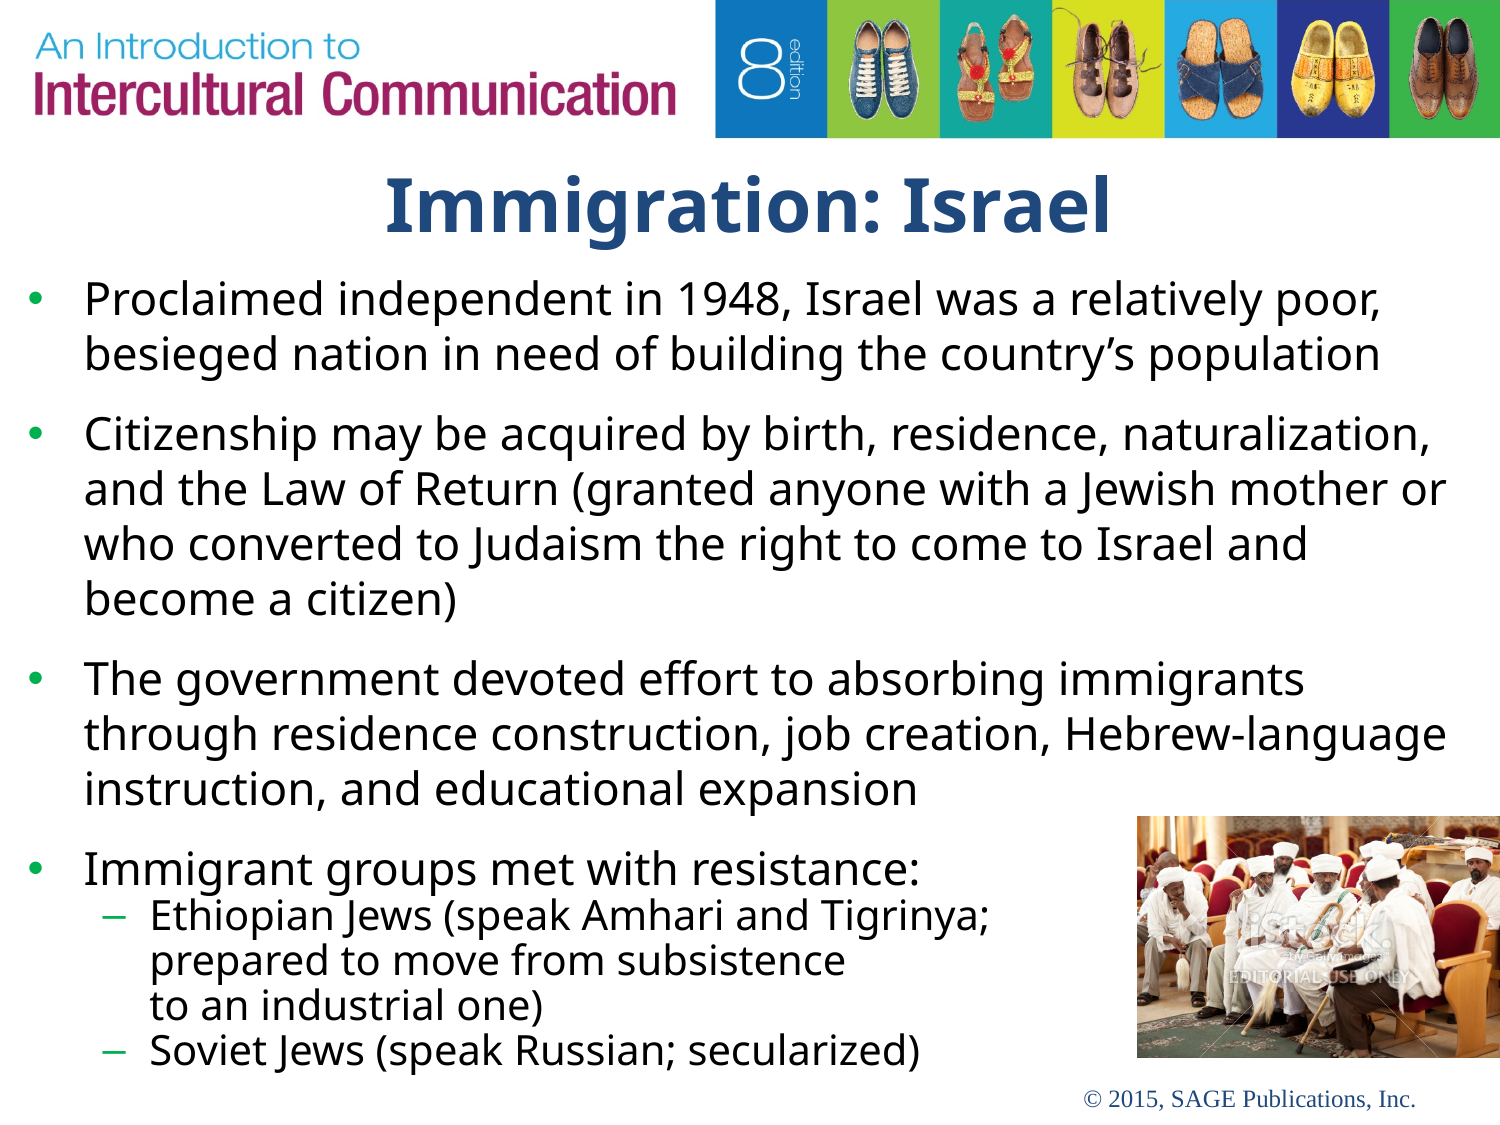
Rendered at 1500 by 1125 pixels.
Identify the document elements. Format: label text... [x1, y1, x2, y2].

text_box © 2015, SAGE Publications, Inc. [1012, 1067, 1488, 1125]
list Proclaimed independent in 1948, Israel was a relatively poor, besieged nation in need of building the country’s population Citizenship may be acquired by birth, residence, naturalization, and the Law of Return (granted anyone with a Jewish mother or who converted to Judaism the right to come to Israel and become a citizen) The government devoted effort to absorbing immigrants through residence construction, job creation, Hebrew-language instruction, and educational expansion Immigrant groups met with resistance: Ethiopian Jews (speak Amhari and Tigrinya; not prepared to move from subsistence economy to an industrial one) Soviet Jews (speak Russian; secularized) [12, 262, 1488, 1125]
title Immigration: Israel [0, 154, 1500, 250]
picture [0, 250, 1500, 1125]
picture [0, 0, 1500, 154]
